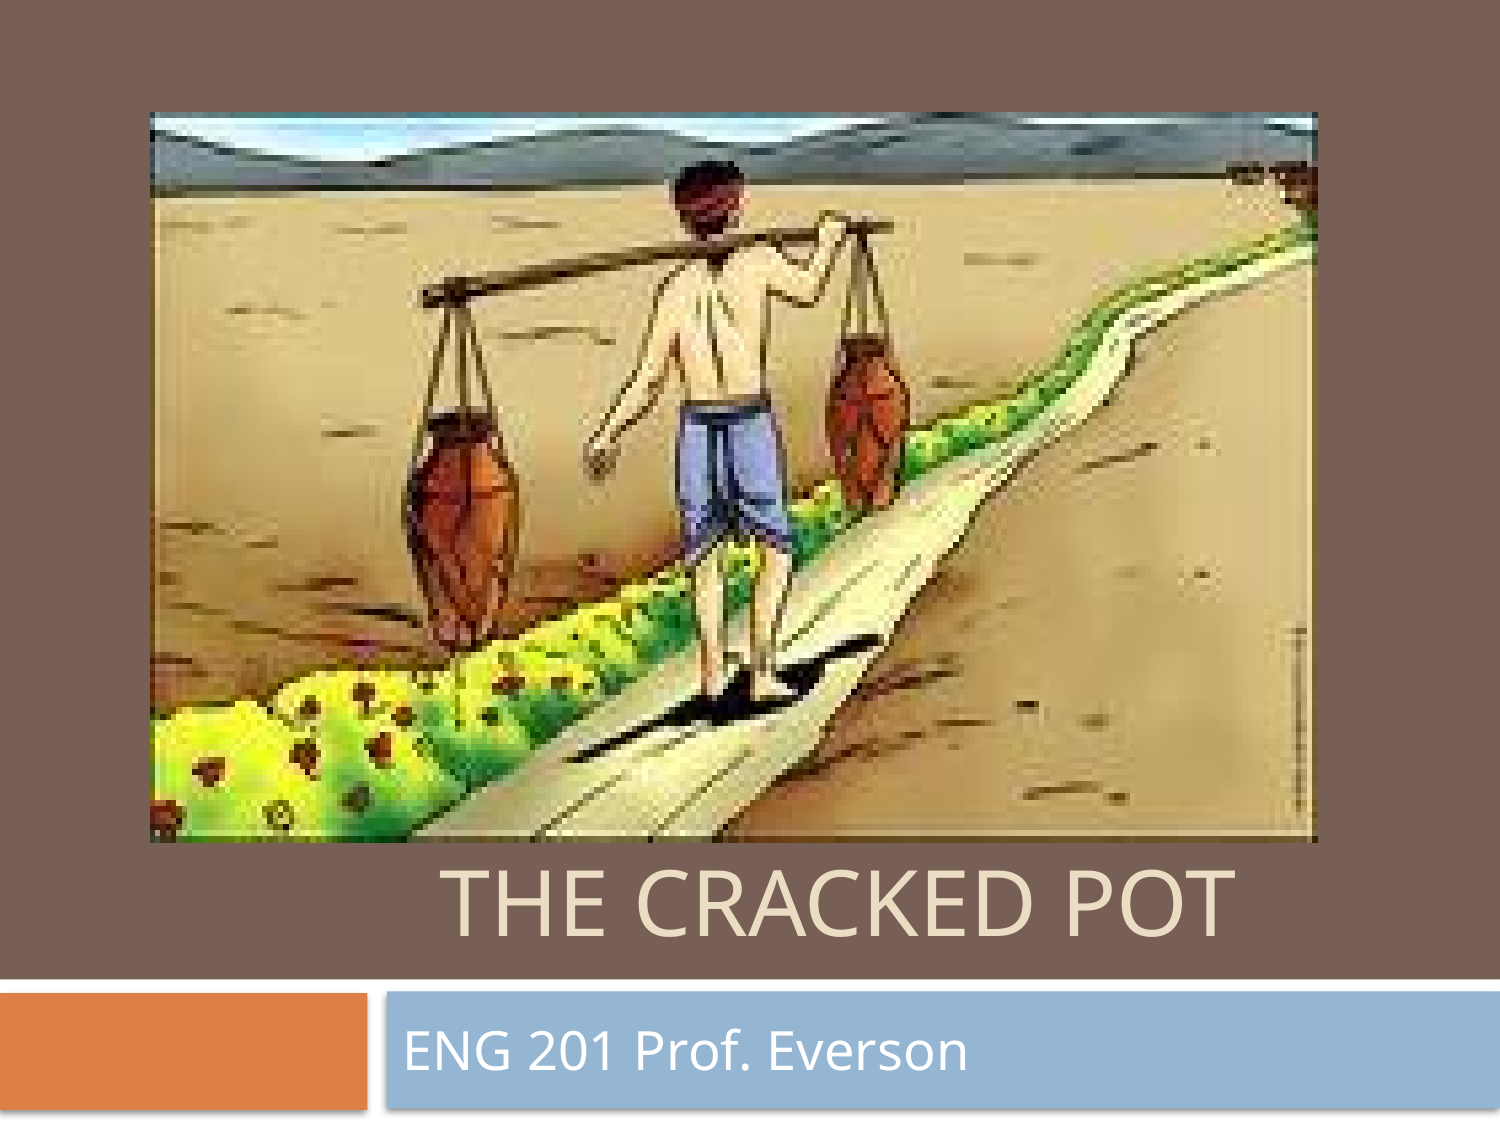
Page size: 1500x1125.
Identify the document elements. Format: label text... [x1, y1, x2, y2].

subtitle ENG 201 Prof. Everson [387, 992, 1488, 1105]
picture [149, 112, 1318, 844]
title The Cracked Pot [425, 662, 1488, 963]
